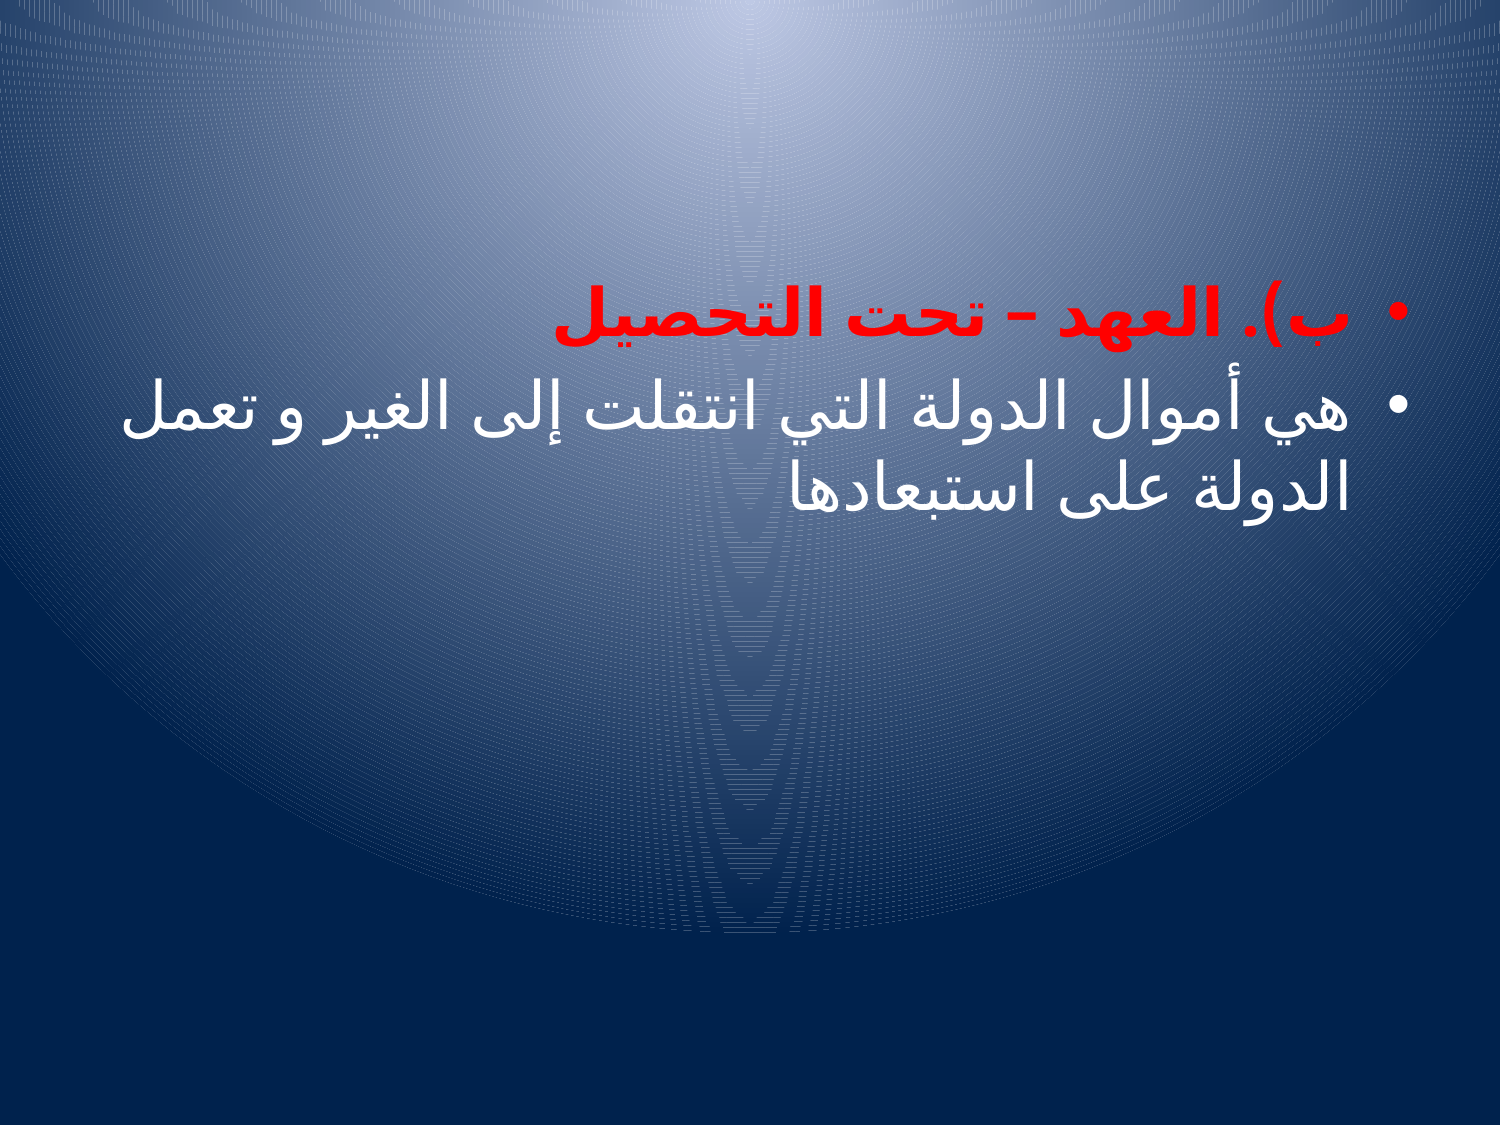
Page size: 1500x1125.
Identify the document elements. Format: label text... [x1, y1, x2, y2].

list ب). العهد – تحت التحصيل هي أموال الدولة التي انتقلت إلى الغير و تعمل الدولة على استبعادها [75, 262, 1425, 1005]
